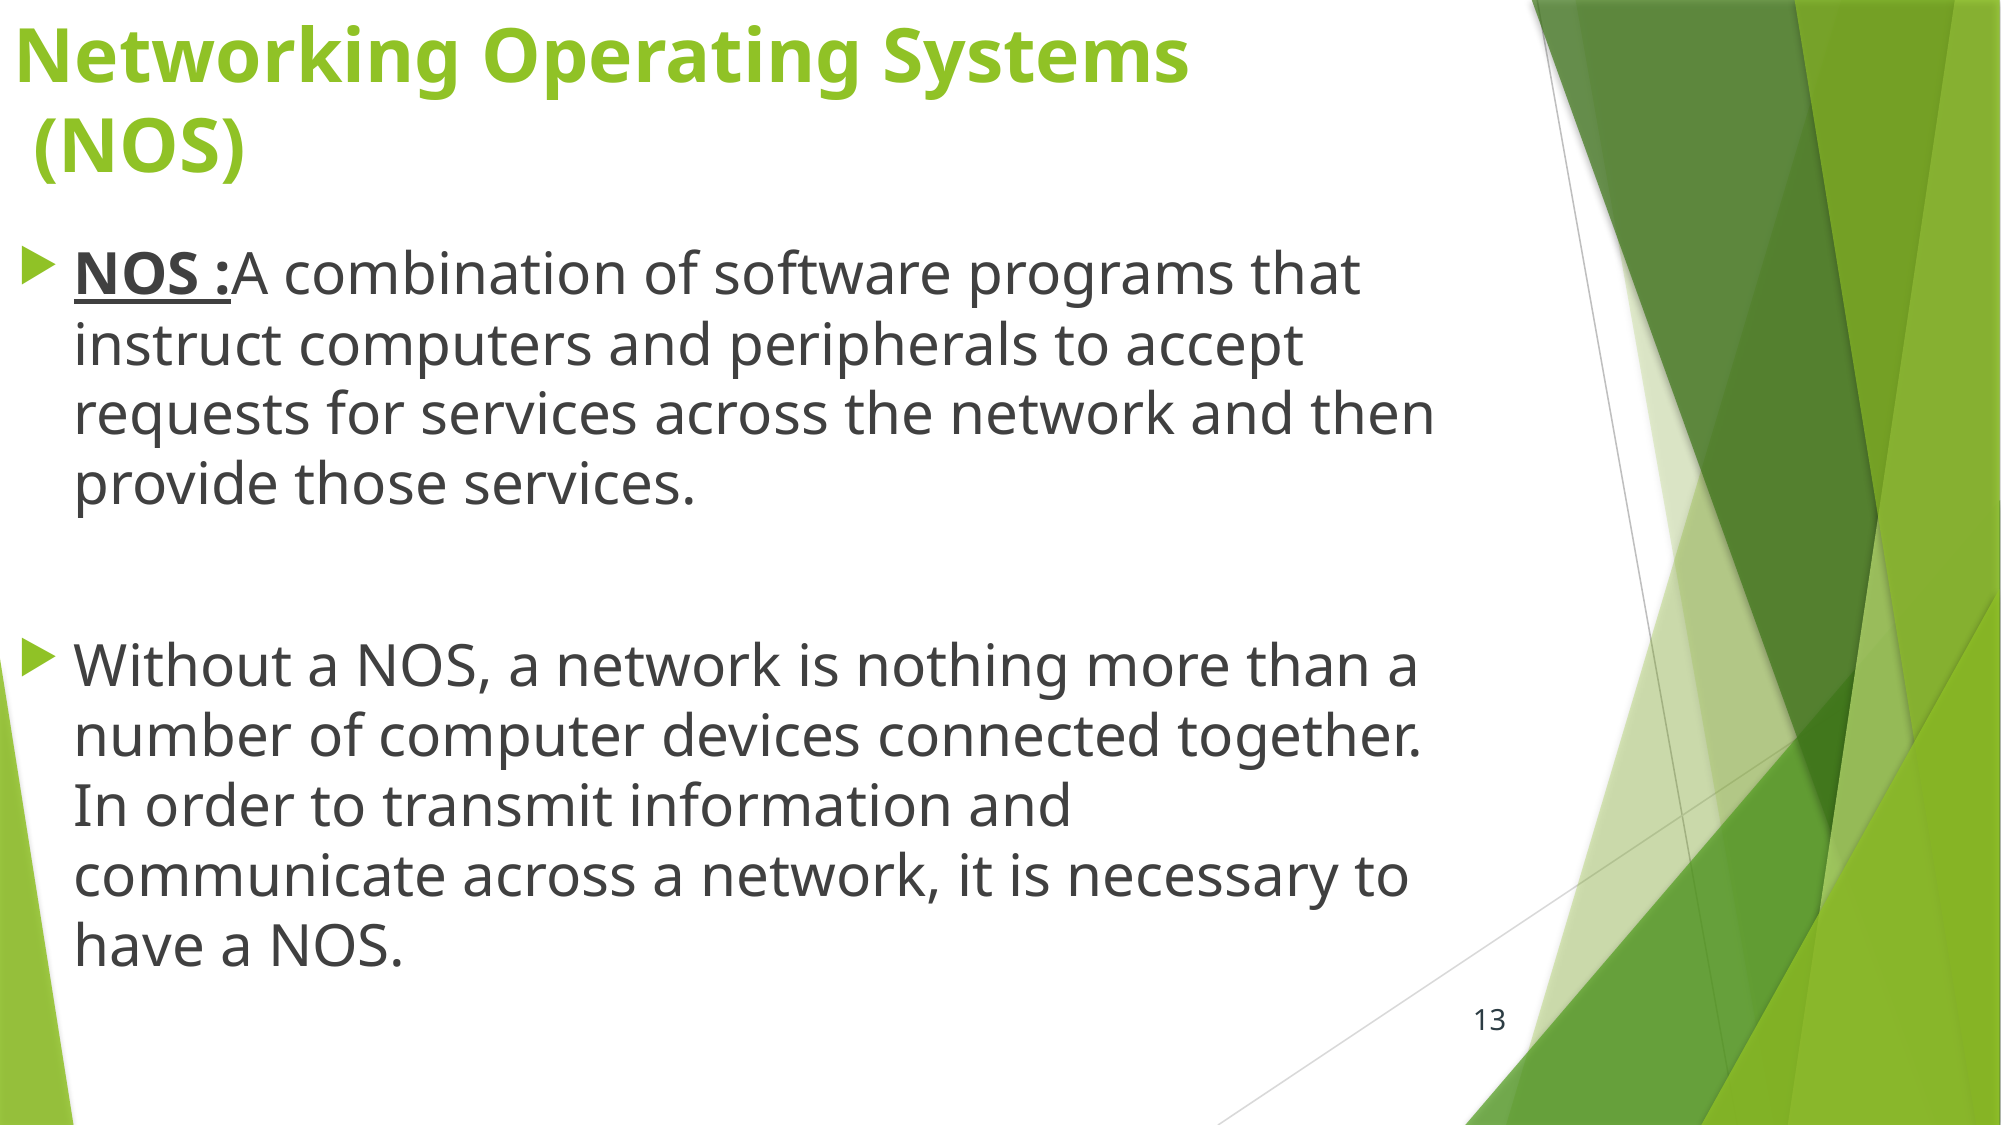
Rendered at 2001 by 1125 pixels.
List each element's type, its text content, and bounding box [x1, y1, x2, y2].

slide_number 13 [1409, 991, 1522, 1051]
text_box [324, 199, 1688, 275]
list NOS :A combination of software programs that instruct computers and peripherals to accept requests for services across the network and then provide those services. Without a NOS, a network is nothing more than a number of computer devices connected together. In order to transmit information and communicate across a network, it is necessary to have a NOS. [2, 138, 1466, 949]
title Networking Operating Systems (NOS) [0, 0, 1410, 217]
